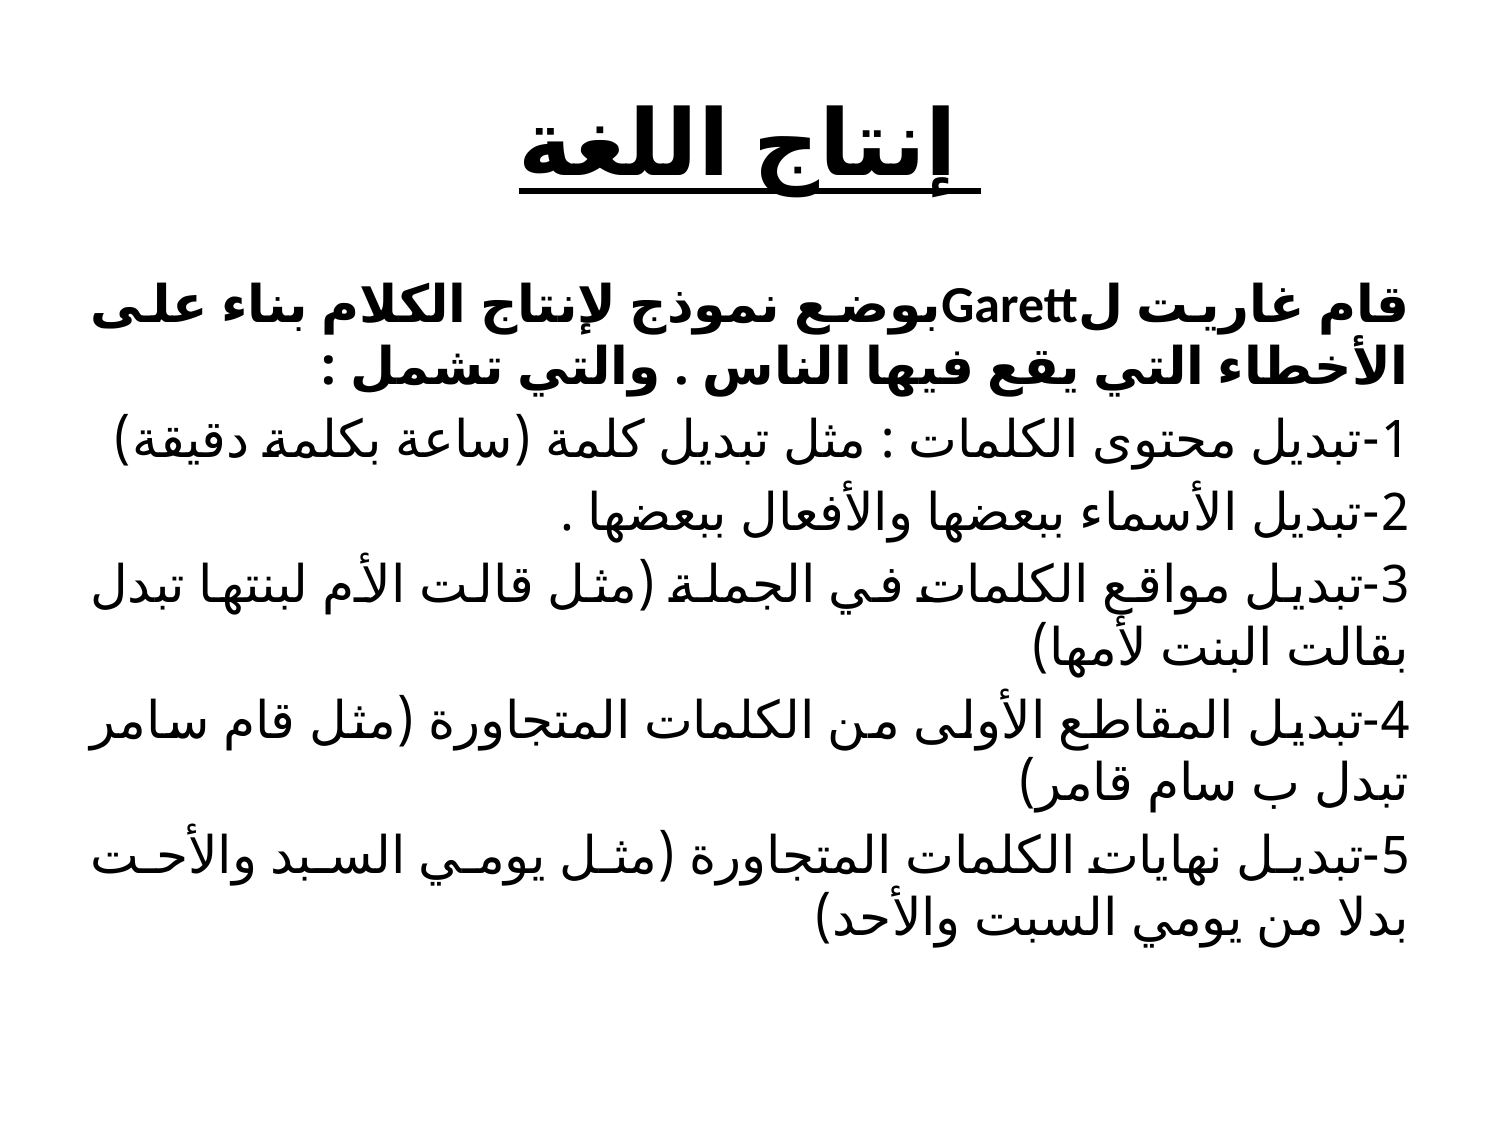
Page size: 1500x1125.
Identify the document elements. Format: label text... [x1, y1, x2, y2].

title إنتاج اللغة [75, 45, 1425, 233]
list قام غاريت لGarettبوضع نموذج لإنتاج الكلام بناء على الأخطاء التي يقع فيها الناس . والتي تشمل : 1-تبديل محتوى الكلمات : مثل تبديل كلمة (ساعة بكلمة دقيقة) 2-تبديل الأسماء ببعضها والأفعال ببعضها . 3-تبديل مواقع الكلمات في الجملة (مثل قالت الأم لبنتها تبدل بقالت البنت لأمها) 4-تبديل المقاطع الأولى من الكلمات المتجاورة (مثل قام سامر تبدل ب سام قامر) 5-تبديل نهايات الكلمات المتجاورة (مثل يومي السبد والأحت بدلا من يومي السبت والأحد) [75, 262, 1425, 1005]
